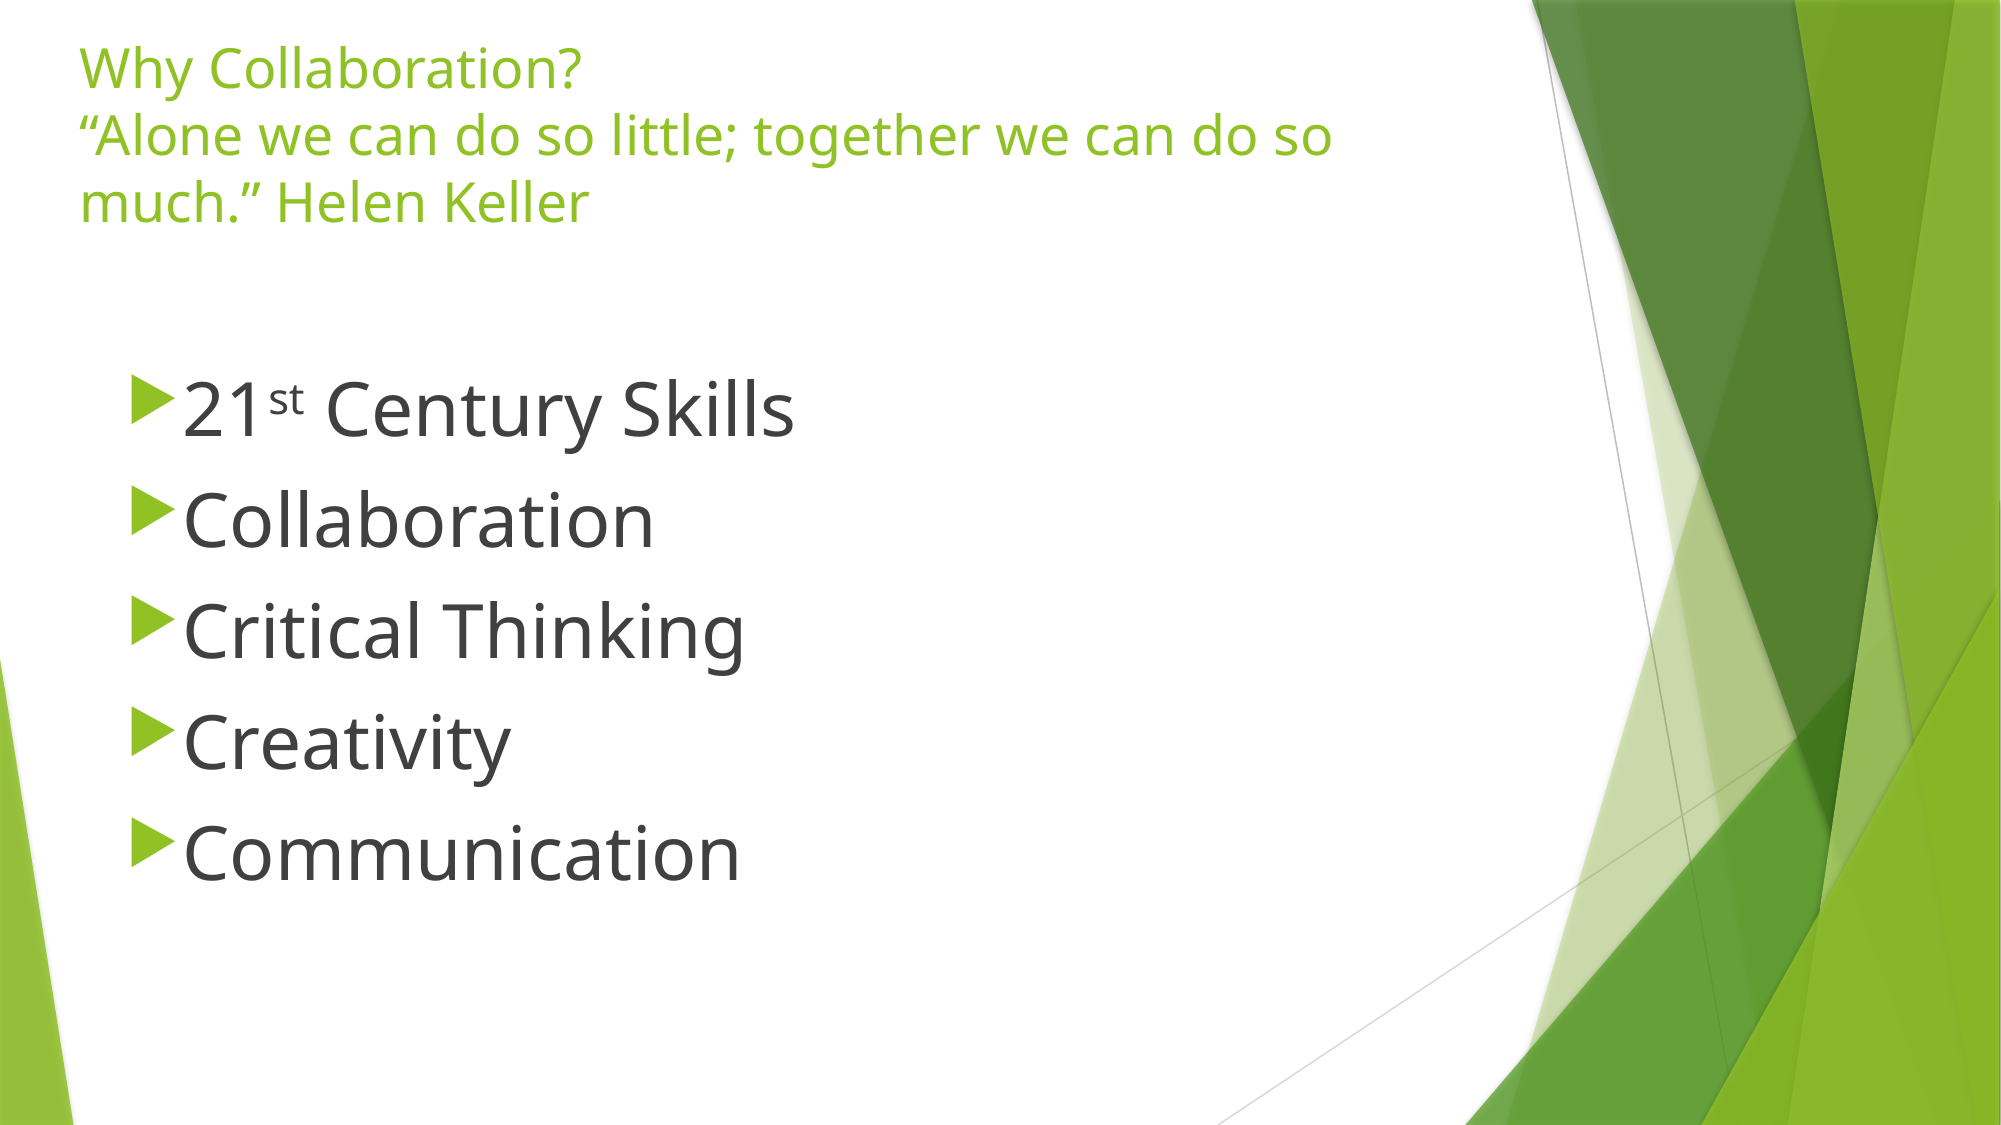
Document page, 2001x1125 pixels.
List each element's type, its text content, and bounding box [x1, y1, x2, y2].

title Why Collaboration? “Alone we can do so little; together we can do so much.” Helen Keller [64, 26, 1475, 243]
list 21st Century Skills Collaboration Critical Thinking Creativity Communication [111, 354, 1522, 992]
